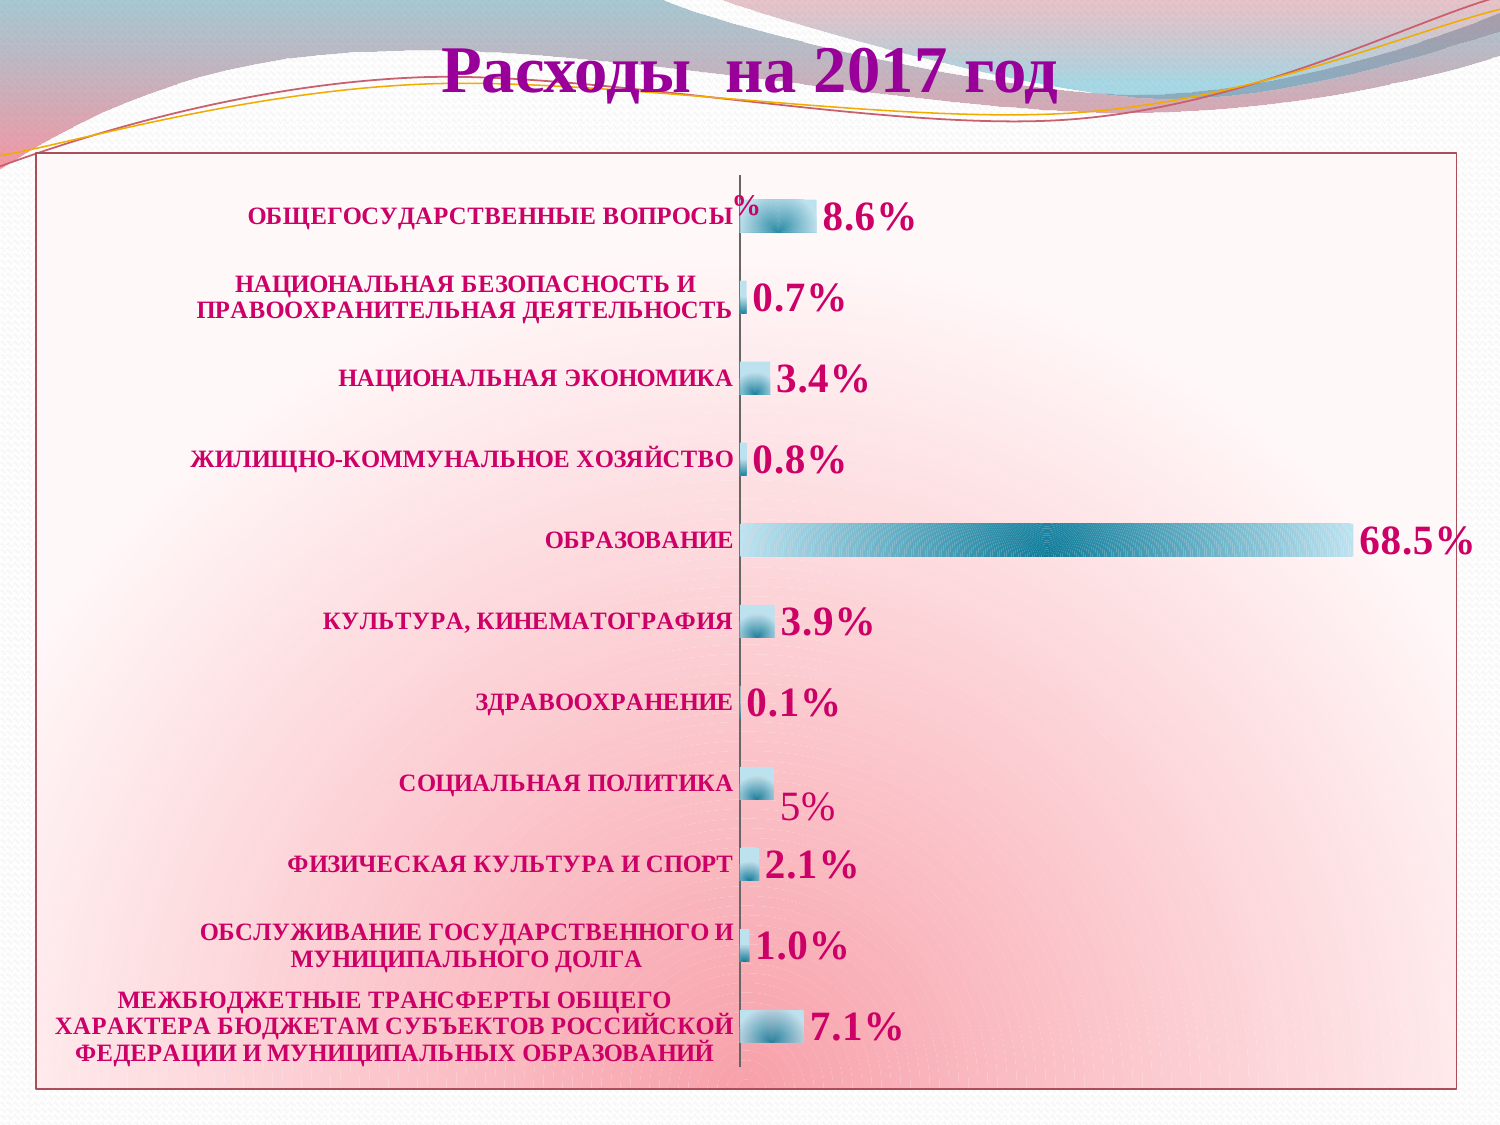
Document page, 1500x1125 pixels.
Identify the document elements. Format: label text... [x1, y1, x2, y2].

chart [34, 152, 1477, 1091]
title Расходы на 2017 год [0, 35, 1500, 106]
